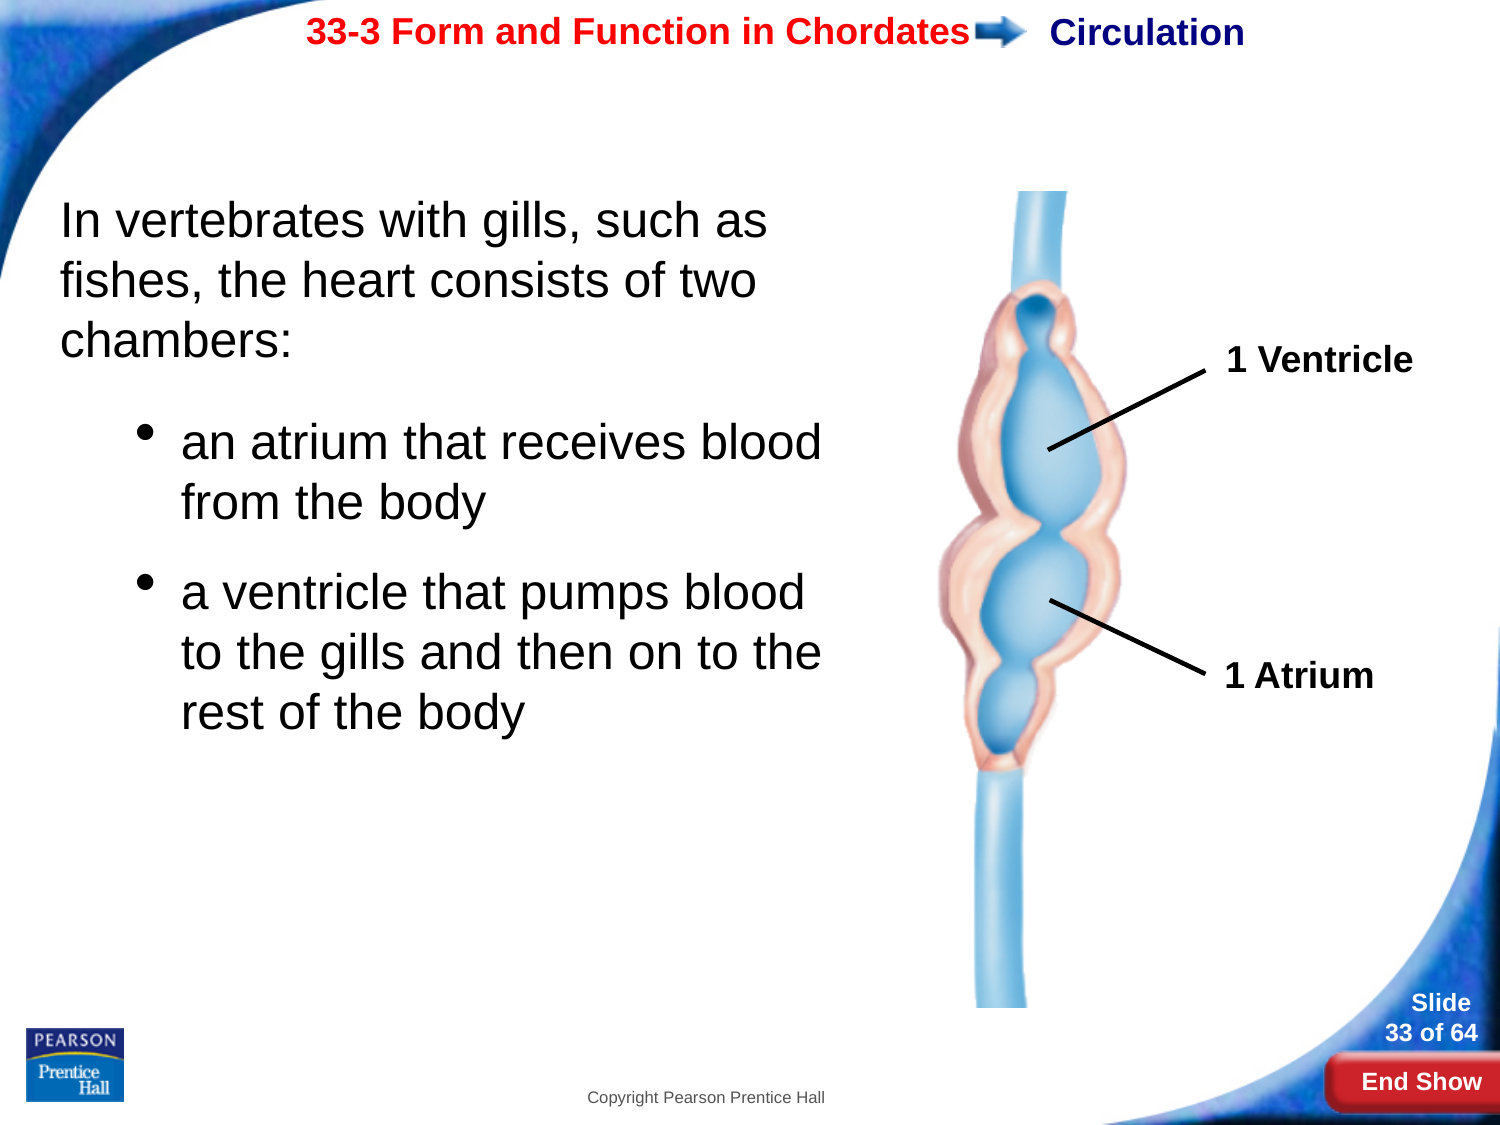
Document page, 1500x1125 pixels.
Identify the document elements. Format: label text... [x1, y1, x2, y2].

picture [0, 0, 1500, 1125]
title Circulation [1034, 0, 1500, 76]
text_box 1 Ventricle [1220, 328, 1429, 388]
footer Copyright Pearson Prentice Hall [468, 1078, 945, 1105]
list In vertebrates with gills, such as fishes, the heart consists of two chambers: an atrium that receives blood from the body a ventricle that pumps blood to the gills and then on to the rest of the body [44, 179, 851, 976]
text_box 1 Atrium [1220, 643, 1390, 704]
